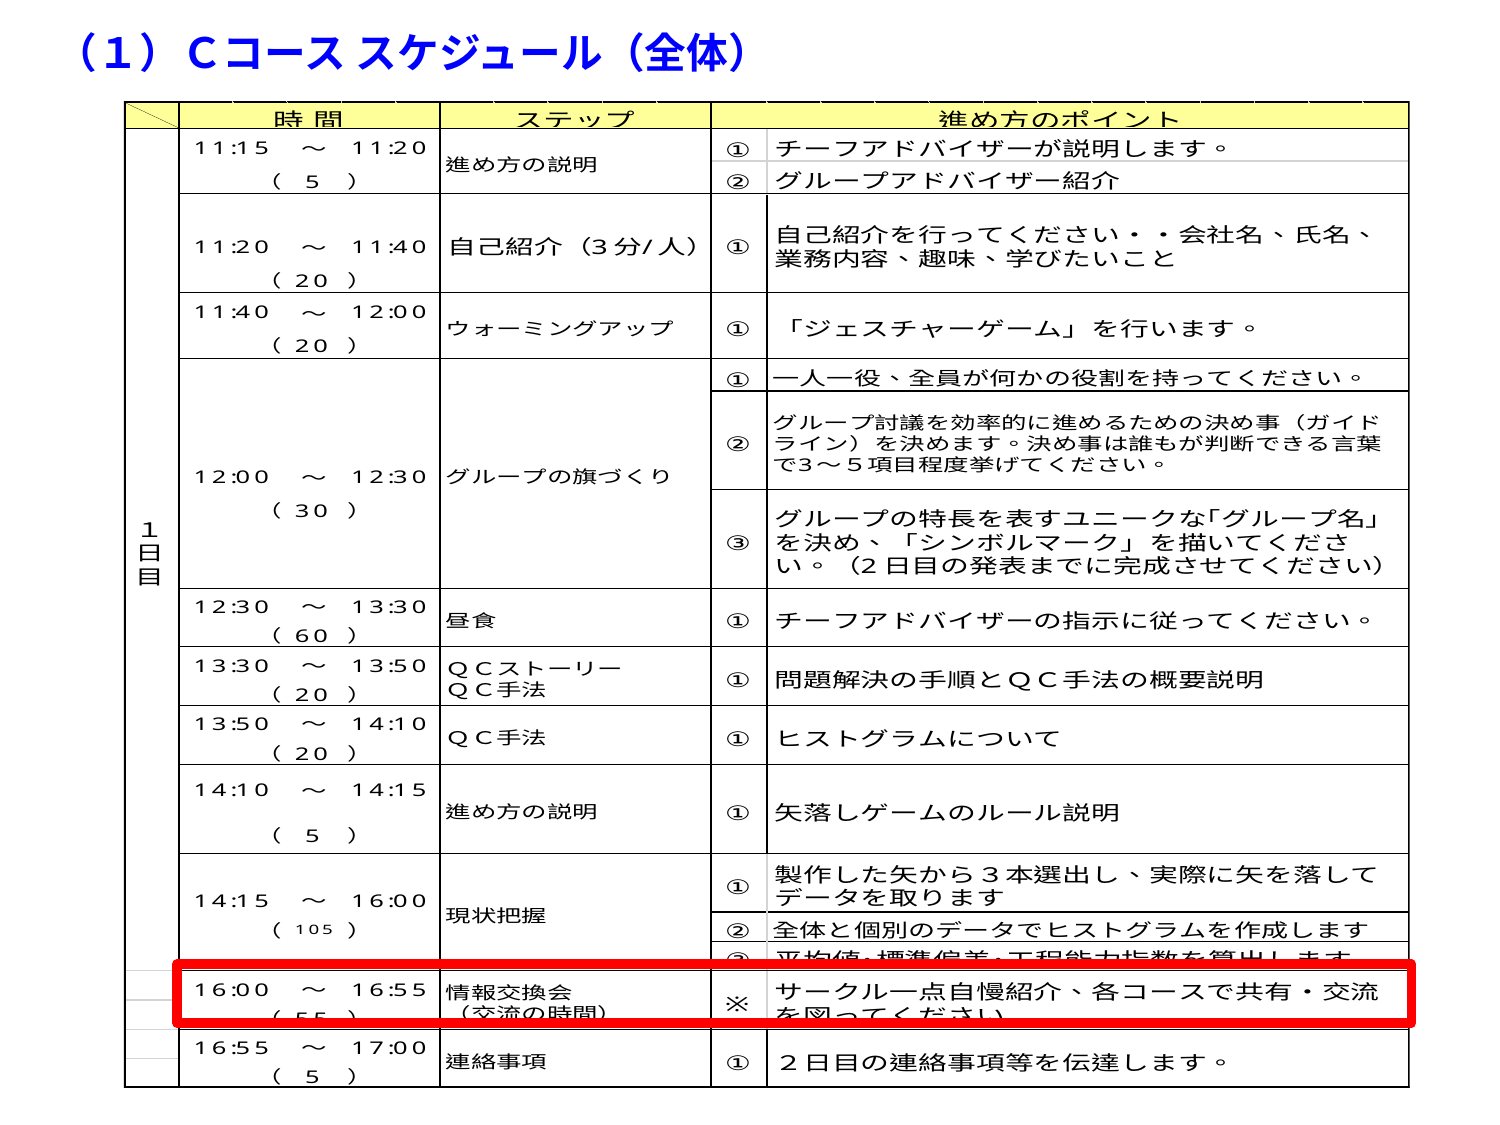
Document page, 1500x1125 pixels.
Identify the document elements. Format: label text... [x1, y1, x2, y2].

picture [123, 101, 1412, 1089]
text_box （１）Ｃコース スケジュール（全体） [41, 19, 1022, 84]
